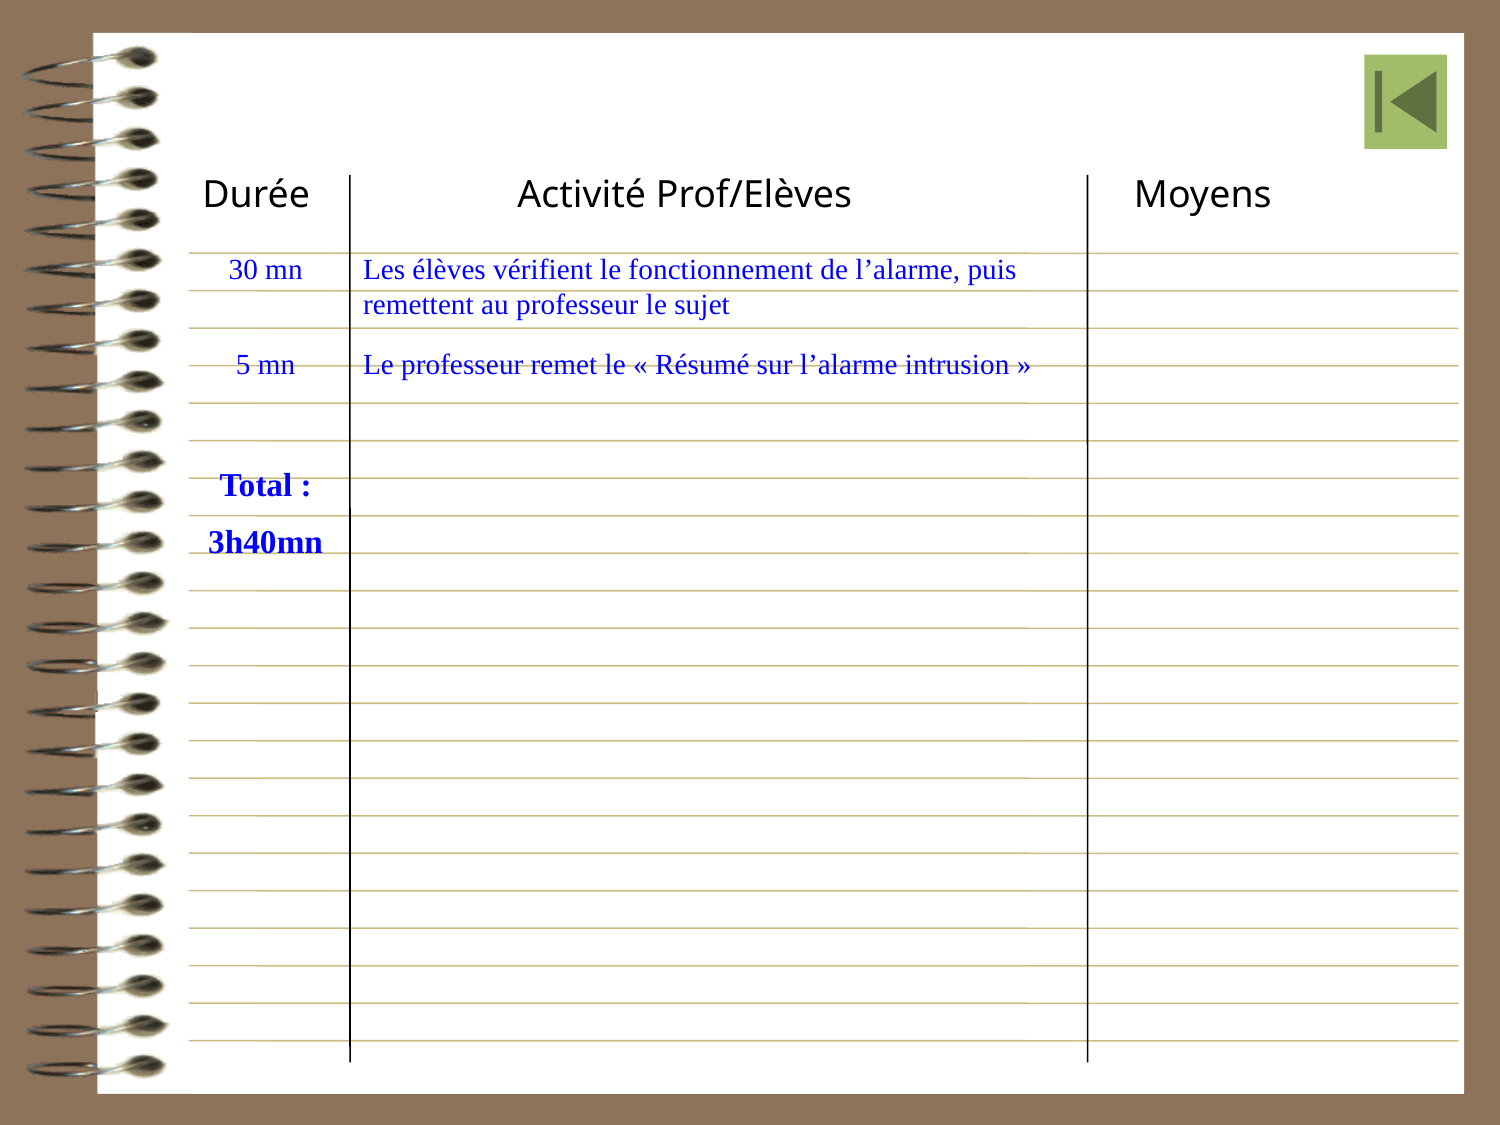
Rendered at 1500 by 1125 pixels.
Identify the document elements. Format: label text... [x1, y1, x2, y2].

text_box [170, 243, 1081, 329]
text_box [170, 337, 1081, 389]
text_box [1364, 54, 1447, 149]
text_box Durée Activité Prof/Elèves Moyens [187, 162, 1438, 223]
text_box Total : 3h40mn [183, 456, 349, 568]
picture [0, 8, 194, 1115]
